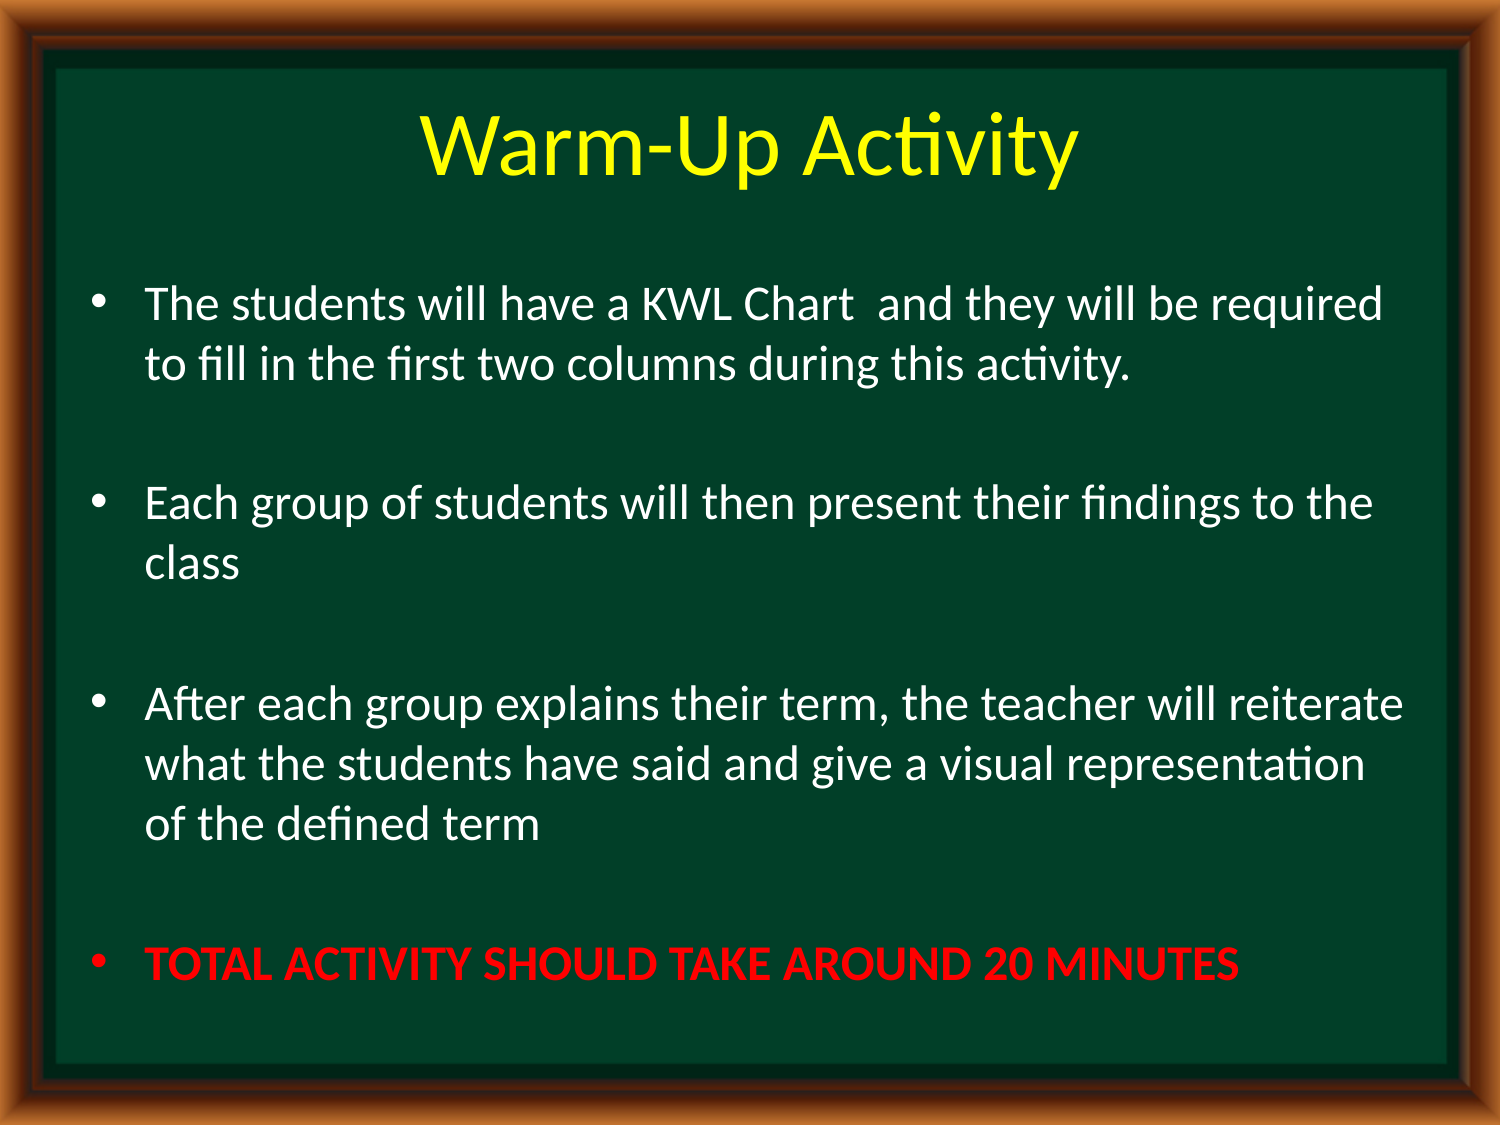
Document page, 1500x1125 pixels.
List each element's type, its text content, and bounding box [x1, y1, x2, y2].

picture [0, 0, 1500, 1125]
list The students will have a KWL Chart and they will be required to fill in the first two columns during this activity. Each group of students will then present their findings to the class After each group explains their term, the teacher will reiterate what the students have said and give a visual representation of the defined term TOTAL ACTIVITY SHOULD TAKE AROUND 20 MINUTES [75, 262, 1425, 1005]
title Warm-Up Activity [75, 45, 1425, 233]
